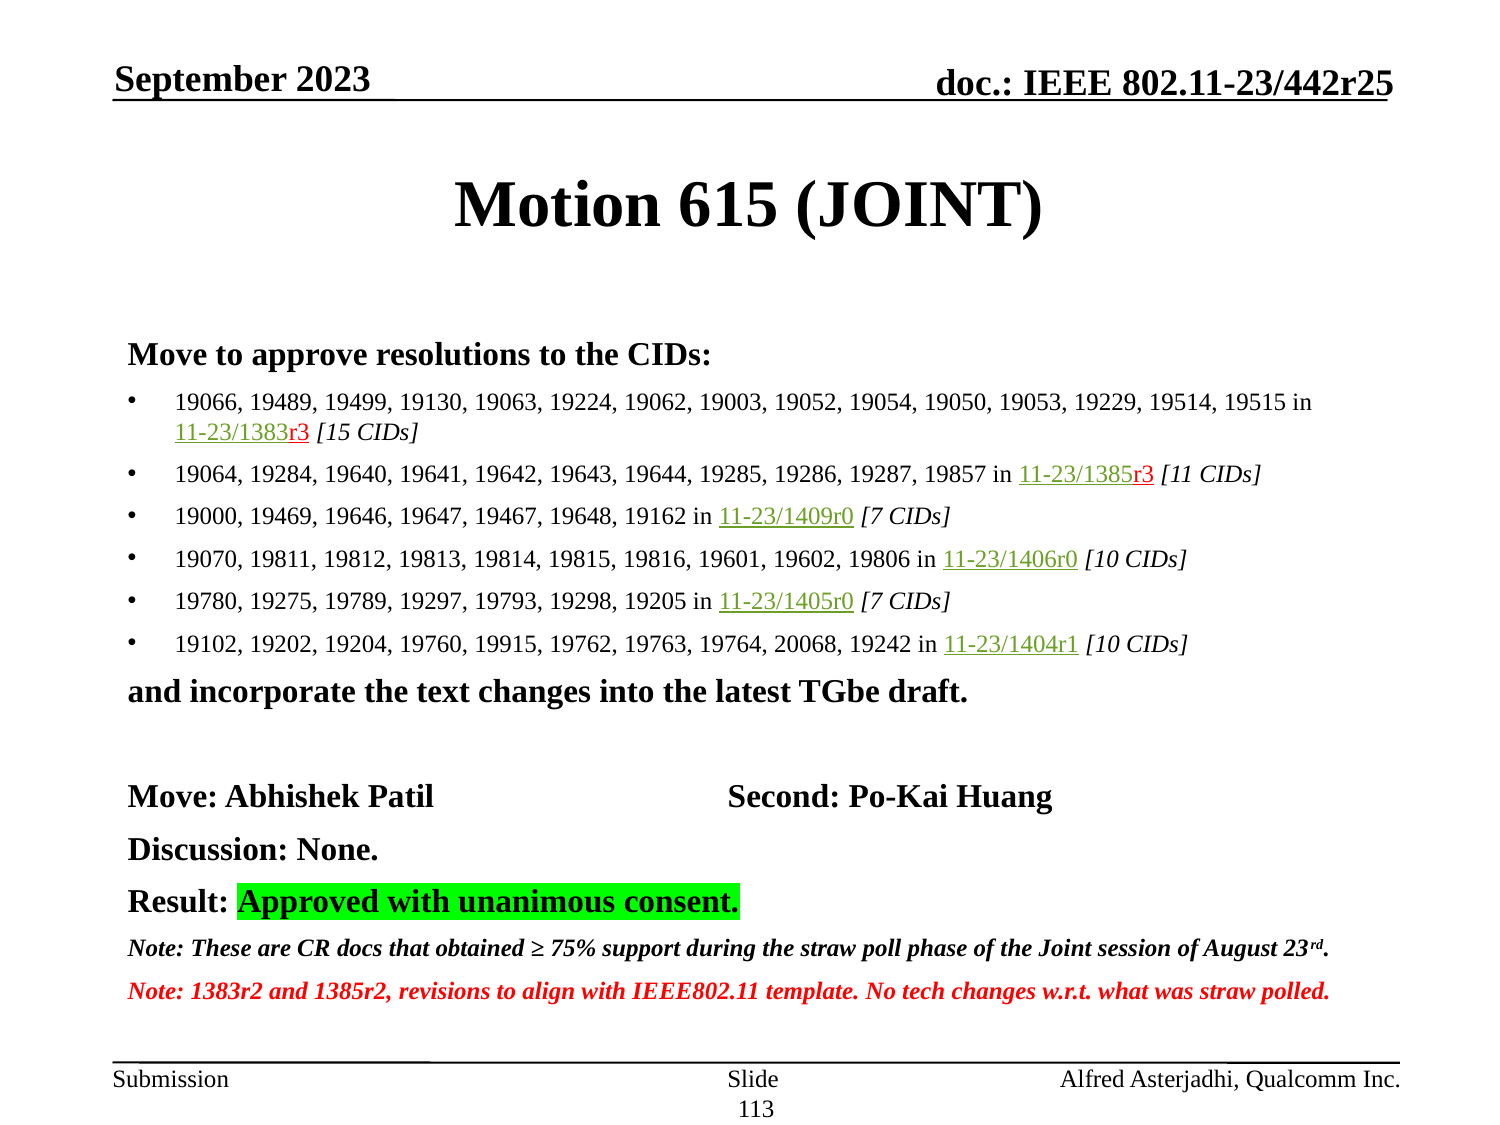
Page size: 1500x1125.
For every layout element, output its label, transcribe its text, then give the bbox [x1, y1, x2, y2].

footer Alfred Asterjadhi, Qualcomm Inc. [878, 1061, 1402, 1093]
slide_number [114, 54, 423, 100]
slide_number Slide 113 [712, 1061, 800, 1123]
list Move to approve resolutions to the CIDs: 19066, 19489, 19499, 19130, 19063, 19224, 19062, 19003, 19052, 19054, 19050, 19053, 19229, 19514, 19515 in 11-23/1383r3 [15 CIDs] 19064, 19284, 19640, 19641, 19642, 19643, 19644, 19285, 19286, 19287, 19857 in 11-23/1385r3 [11 CIDs] 19000, 19469, 19646, 19647, 19467, 19648, 19162 in 11-23/1409r0 [7 CIDs] 19070, 19811, 19812, 19813, 19814, 19815, 19816, 19601, 19602, 19806 in 11-23/1406r0 [10 CIDs] 19780, 19275, 19789, 19297, 19793, 19298, 19205 in 11-23/1405r0 [7 CIDs] 19102, 19202, 19204, 19760, 19915, 19762, 19763, 19764, 20068, 19242 in 11-23/1404r1 [10 CIDs] and incorporate the text changes into the latest TGbe draft. Move: Abhishek Patil Second: Po-Kai Huang Discussion: None. Result: Approved with unanimous consent. Note: These are CR docs that obtained ≥ 75% support during the straw poll phase of the Joint session of August 23rd. Note: 1383r2 and 1385r2, revisions to align with IEEE802.11 template. No tech changes w.r.t. what was straw polled. [112, 324, 1388, 1063]
title Motion 615 (JOINT) [112, 112, 1388, 288]
